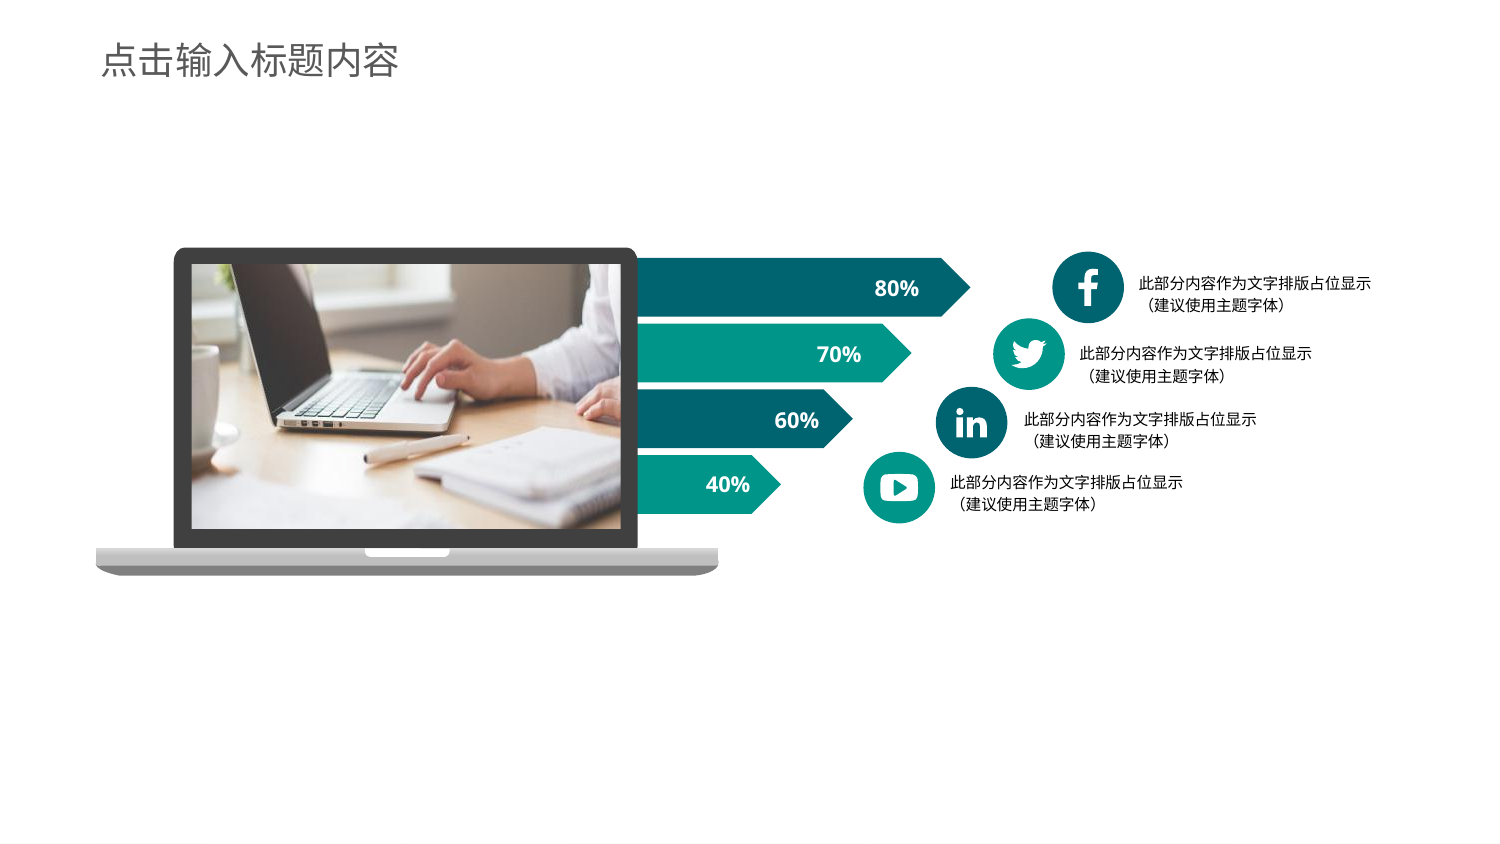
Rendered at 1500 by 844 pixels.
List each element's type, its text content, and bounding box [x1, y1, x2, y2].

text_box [724, 257, 858, 515]
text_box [863, 251, 1389, 524]
text_box 点击输入标题内容 [100, 28, 450, 91]
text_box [91, 247, 720, 576]
